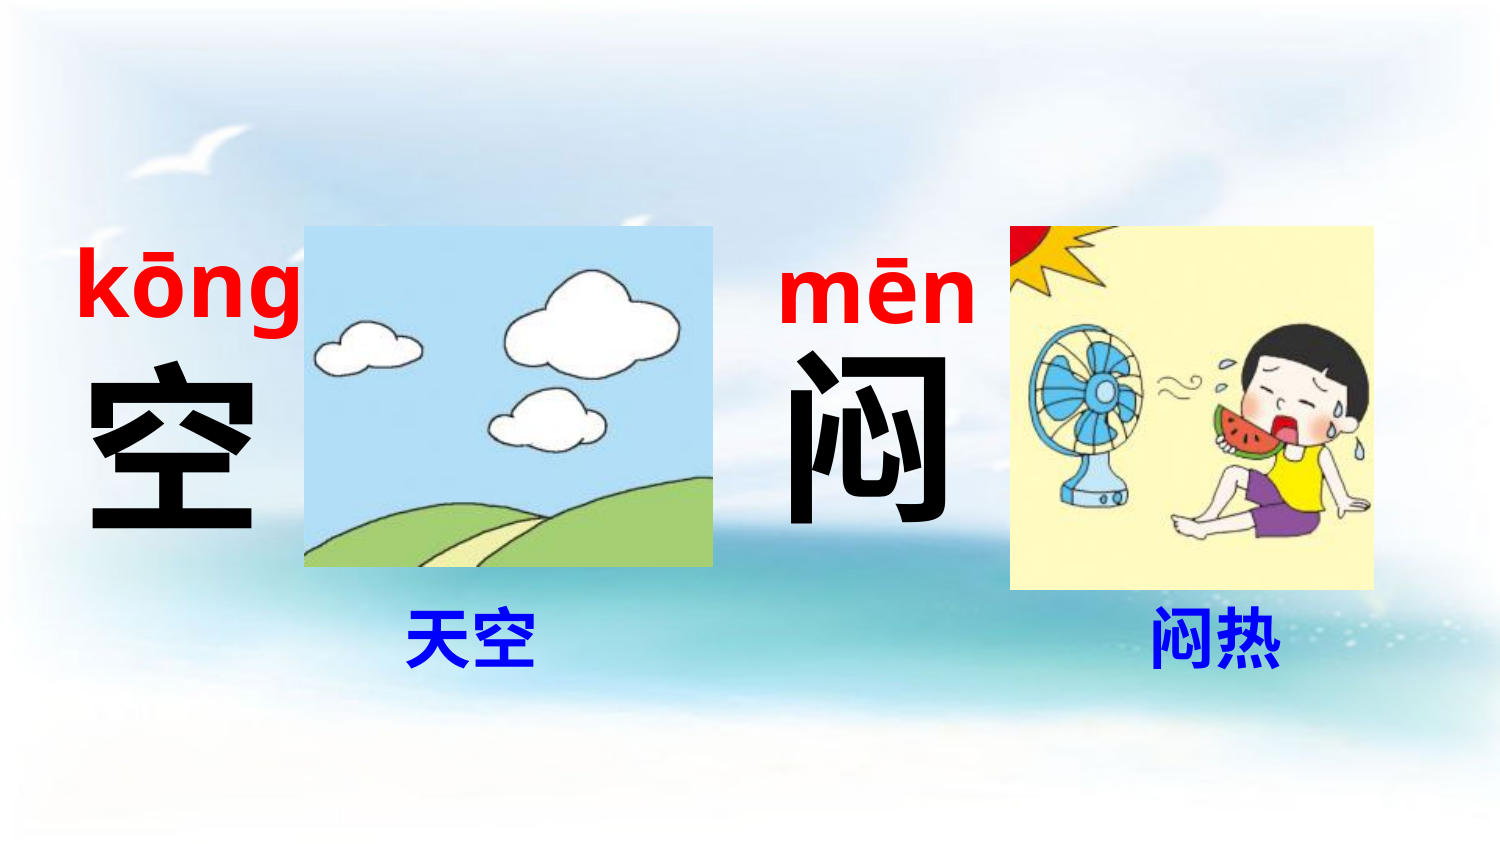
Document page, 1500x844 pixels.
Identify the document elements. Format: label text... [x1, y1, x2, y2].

text_box kōnɡ [58, 218, 321, 344]
text_box mēn [760, 224, 995, 350]
text_box 天空 [389, 589, 557, 685]
text_box 空 [65, 344, 279, 563]
text_box 闷 [761, 350, 975, 551]
picture [0, 0, 1500, 844]
text_box 闷热 [1134, 595, 1377, 685]
